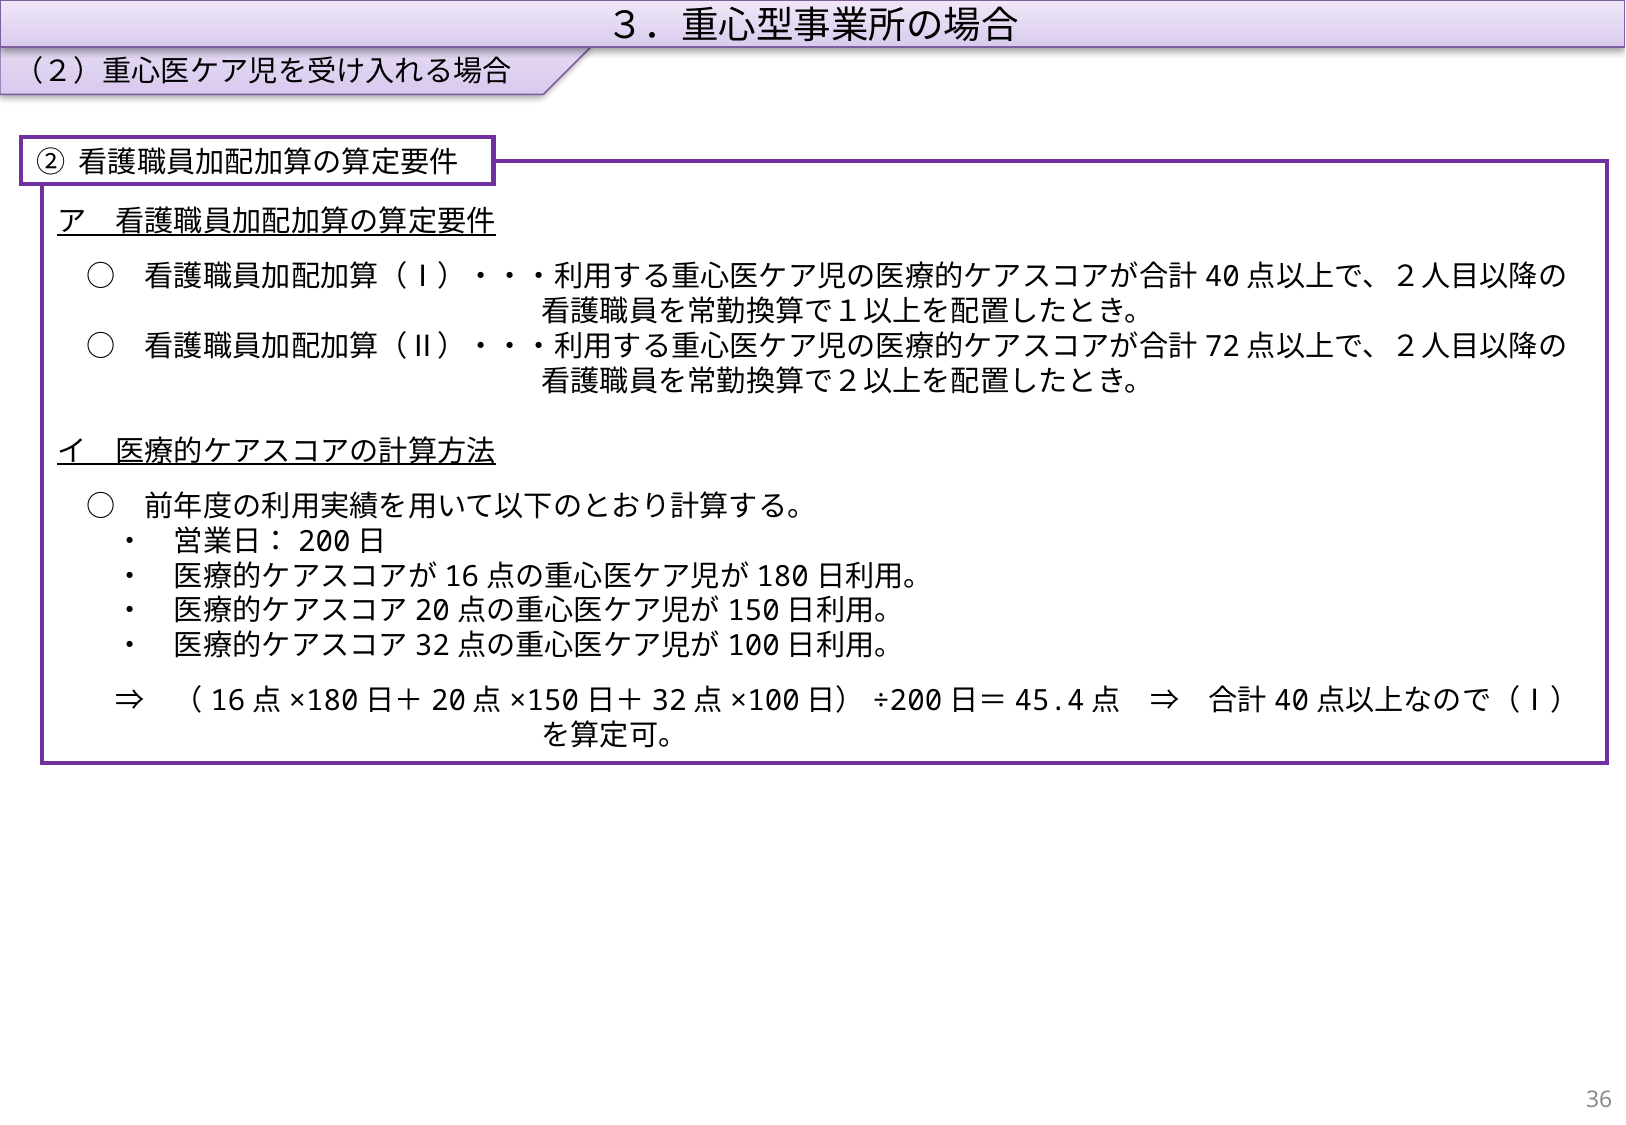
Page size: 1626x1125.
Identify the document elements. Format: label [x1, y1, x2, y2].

text_box [21, 137, 1608, 764]
text_box [0, 0, 1625, 96]
slide_number [1248, 1070, 1625, 1125]
